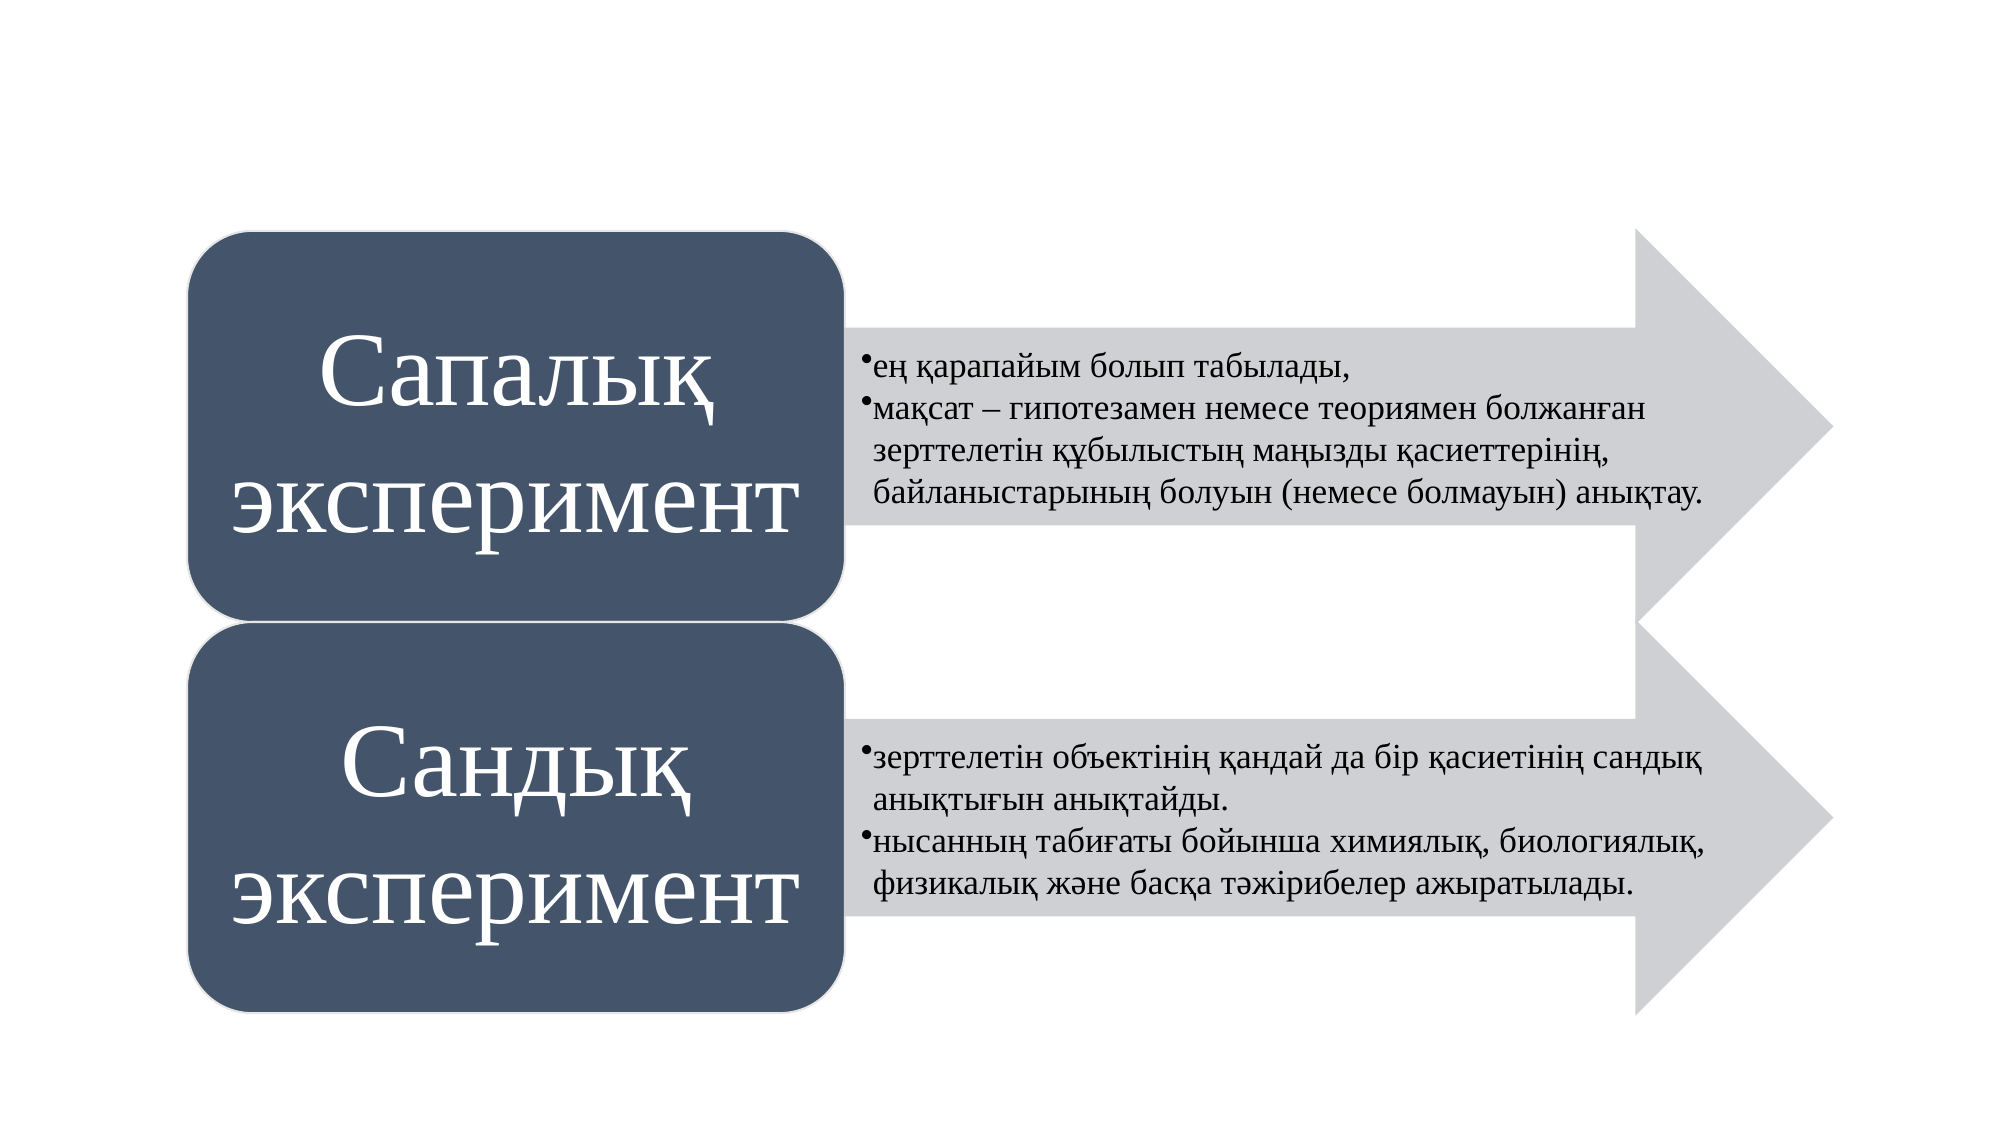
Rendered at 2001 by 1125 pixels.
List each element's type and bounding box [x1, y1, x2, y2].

list [186, 230, 1832, 1014]
